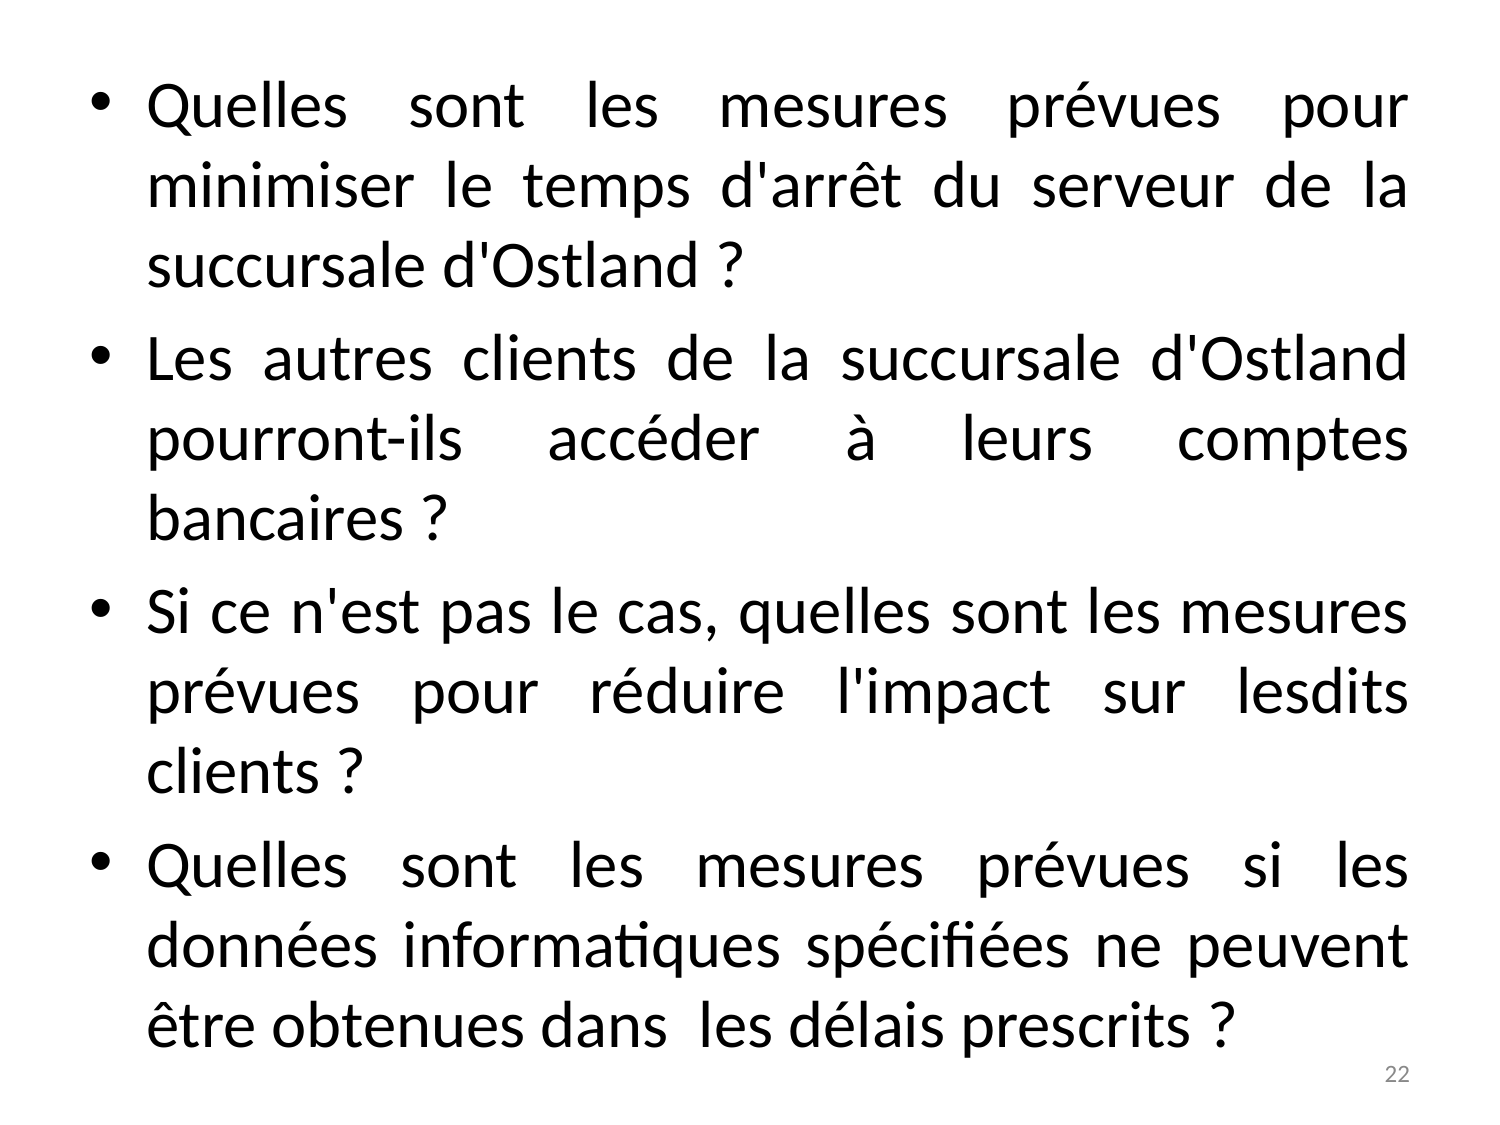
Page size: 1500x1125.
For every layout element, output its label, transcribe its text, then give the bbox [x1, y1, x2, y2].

text_box Quelles sont les mesures prévues pour minimiser le temps d'arrêt du serveur de la succursale d'Ostland ? Les autres clients de la succursale d'Ostland pourront-ils accéder à leurs comptes bancaires ? Si ce n'est pas le cas, quelles sont les mesures prévues pour réduire l'impact sur lesdits clients ? Quelles sont les mesures prévues si les données informatiques spécifiées ne peuvent être obtenues dans les délais prescrits ? [74, 53, 1425, 1116]
slide_number 22 [1074, 1042, 1425, 1103]
